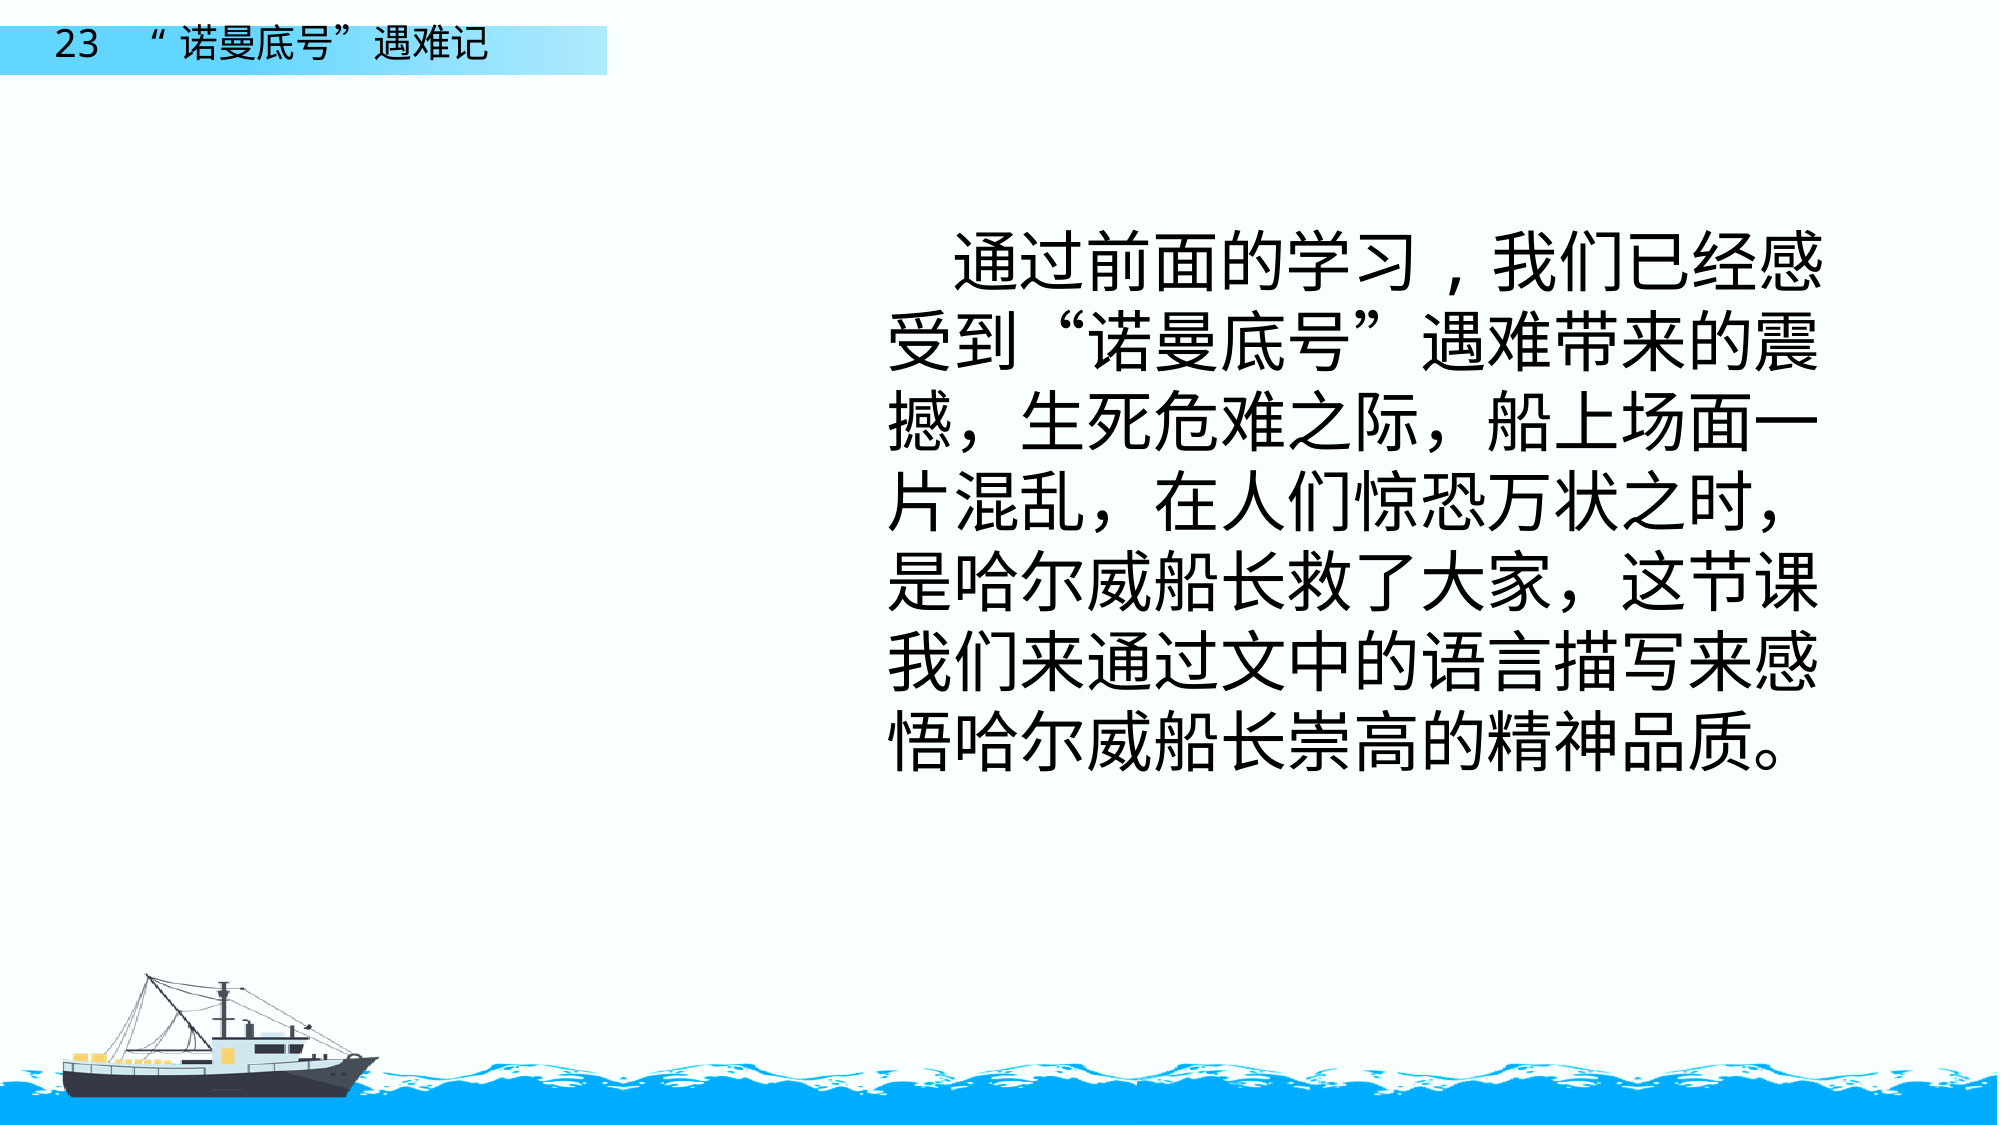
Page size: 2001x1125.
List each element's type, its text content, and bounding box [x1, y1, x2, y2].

picture [1232, 1082, 1270, 1087]
text_box 通过前面的学习,我们已经感受到“诺曼底号”遇难带来的震撼，生死危难之际，船上场面一片混乱，在人们惊恐万状之时，是哈尔威船长救了大家，这节课我们来通过文中的语言描写来感悟哈尔威船长崇高的精神品质。 [871, 212, 1867, 787]
picture [0, 940, 2000, 1125]
